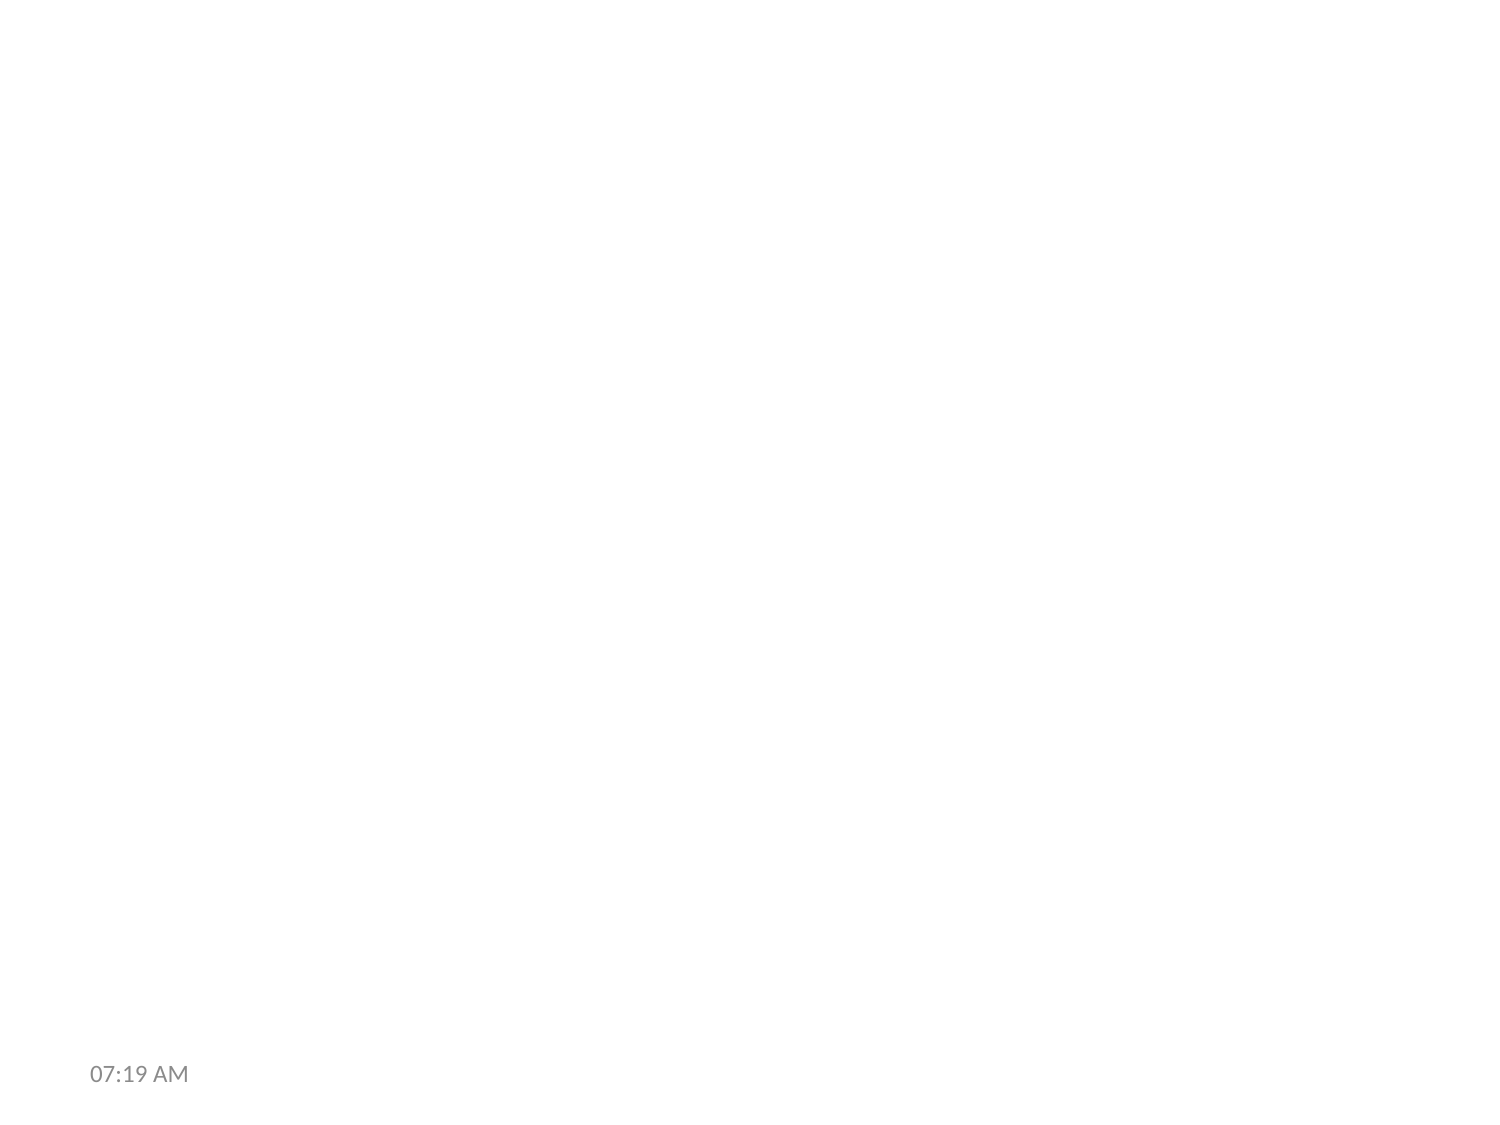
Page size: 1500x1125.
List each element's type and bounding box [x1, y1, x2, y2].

slide_number [75, 1042, 425, 1103]
